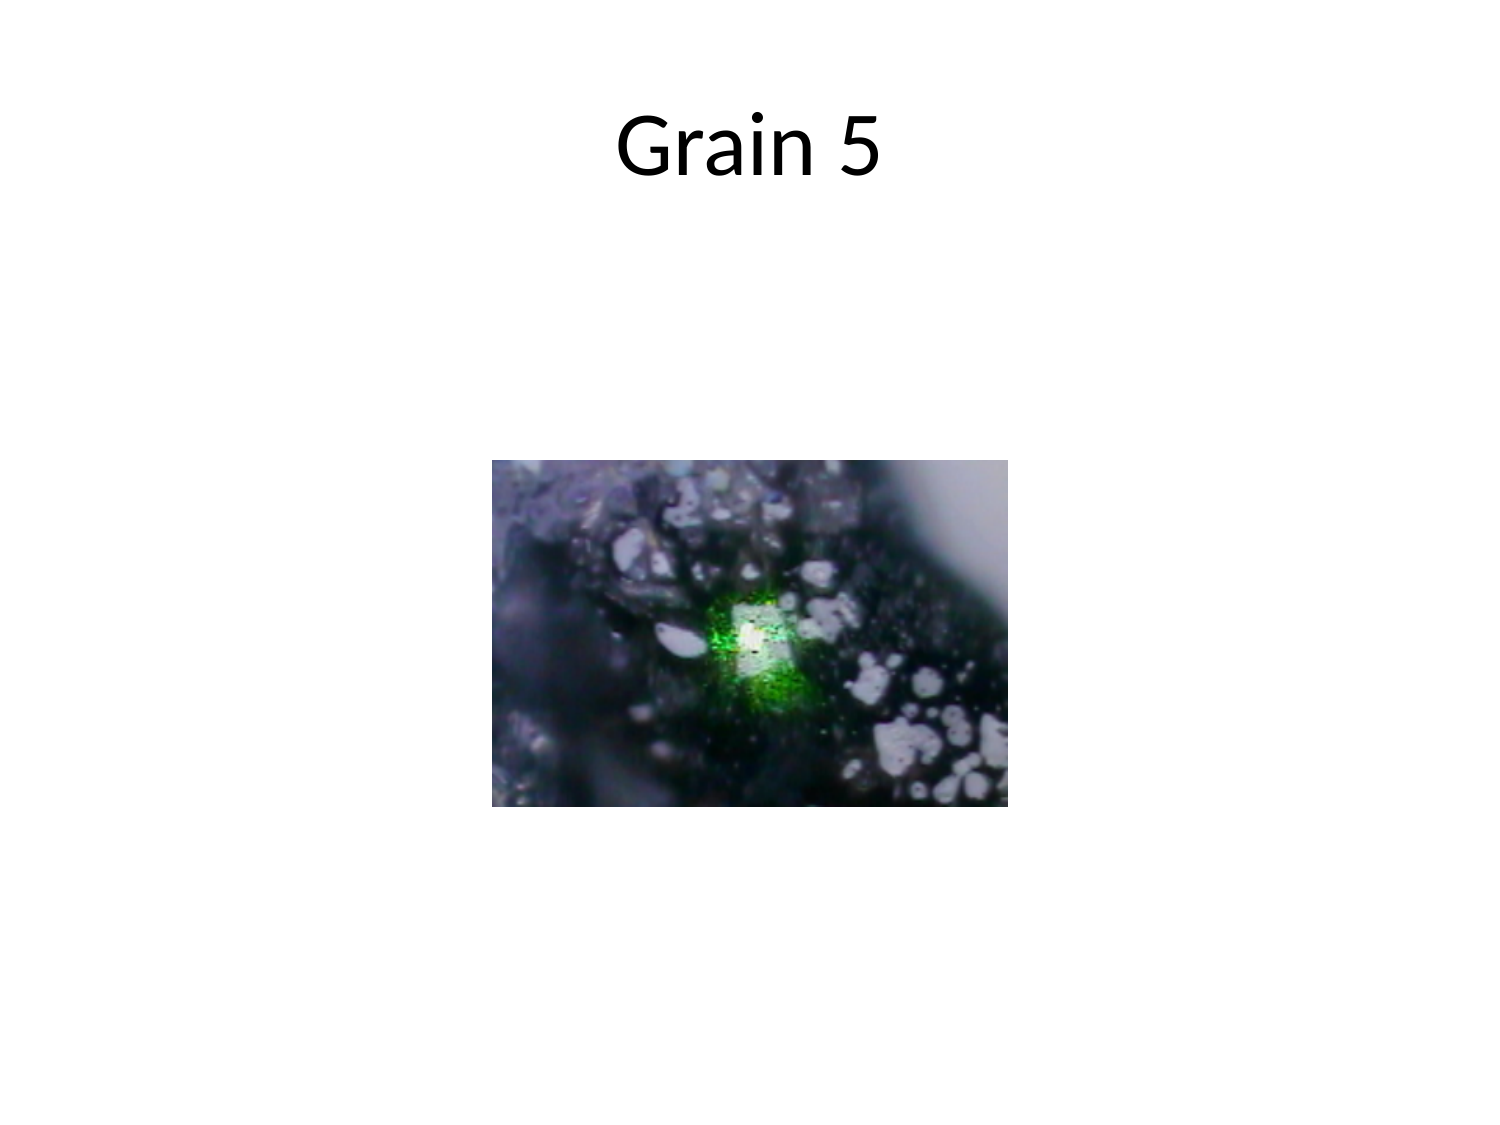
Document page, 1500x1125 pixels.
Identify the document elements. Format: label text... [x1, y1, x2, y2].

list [491, 460, 1008, 807]
title Grain 5 [75, 45, 1425, 233]
